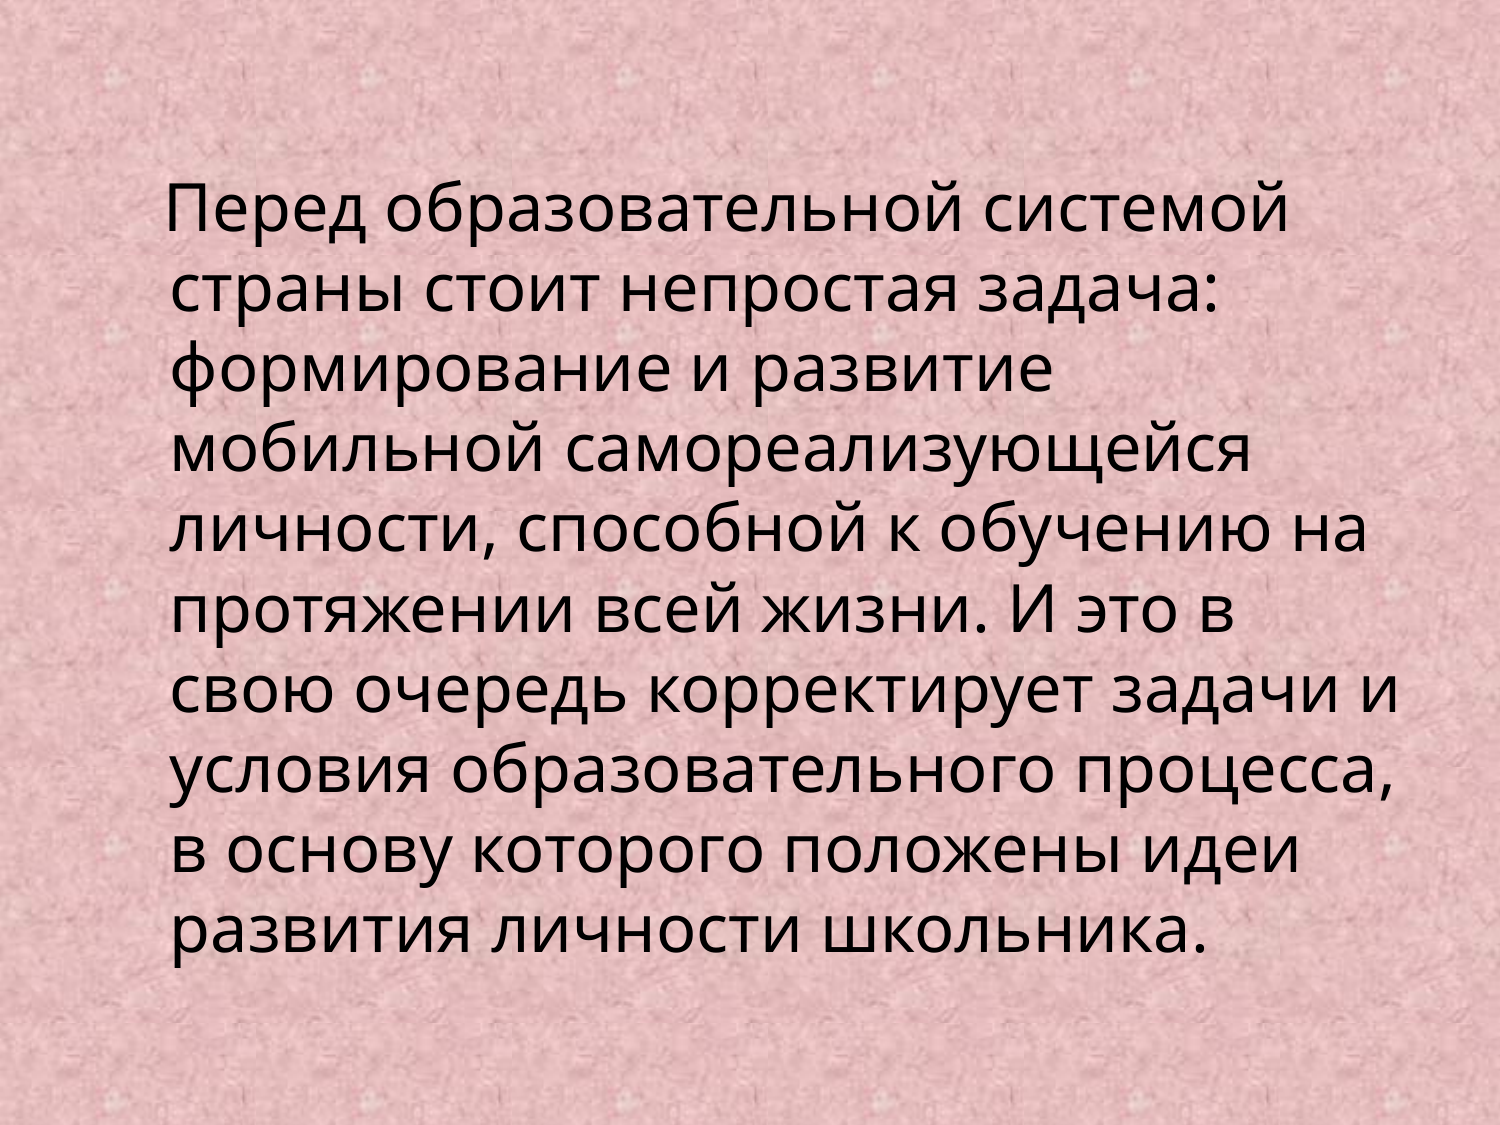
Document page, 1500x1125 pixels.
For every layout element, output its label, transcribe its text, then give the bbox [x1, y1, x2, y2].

picture [0, 0, 1500, 1125]
list Перед образовательной системой страны стоит непростая задача: формирование и развитие мобильной самореализующейся личности, способной к обучению на протяжении всей жизни. И это в свою очередь корректирует задачи и условия образовательного процесса, в основу которого положены идеи развития личности школьника. [75, 82, 1425, 1005]
